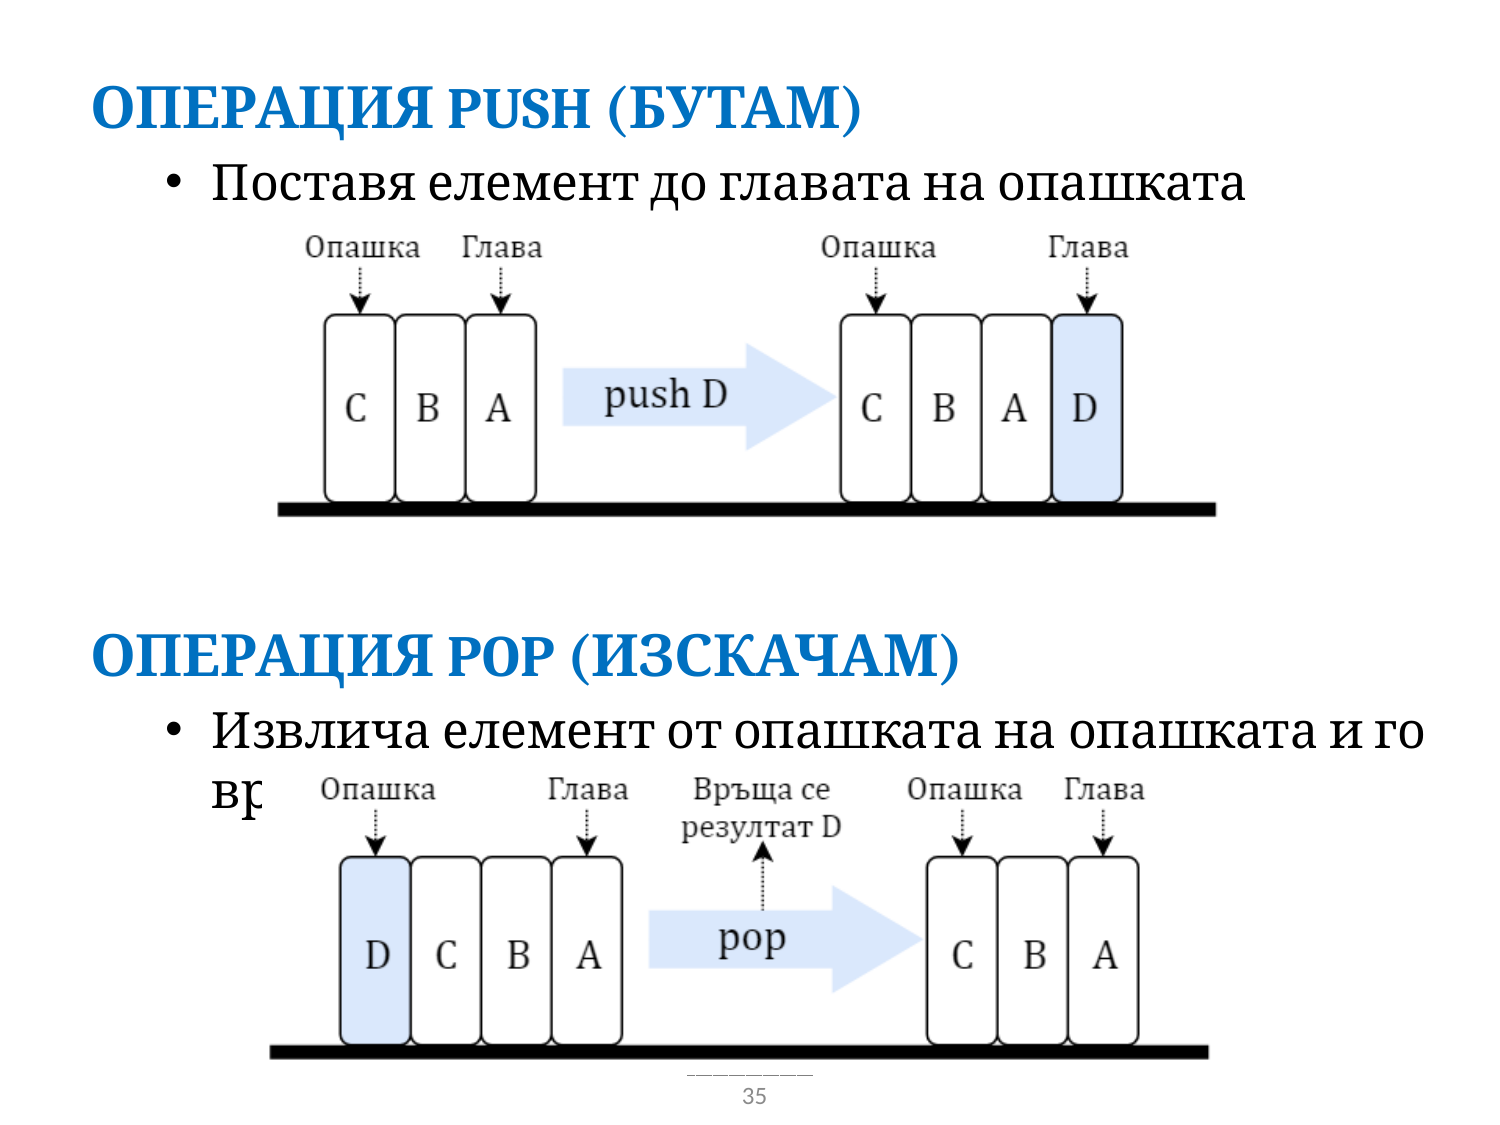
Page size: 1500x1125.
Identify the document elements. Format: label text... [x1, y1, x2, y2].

slide_number 35 [579, 1072, 930, 1125]
list Операция push (бутам) Поставя елемент до главата на опашката Операция pop (изскачам) Извлича елемент от опашката на опашката и го връща като резултат [75, 62, 1450, 1063]
picture [262, 762, 1218, 1063]
picture [270, 220, 1230, 526]
